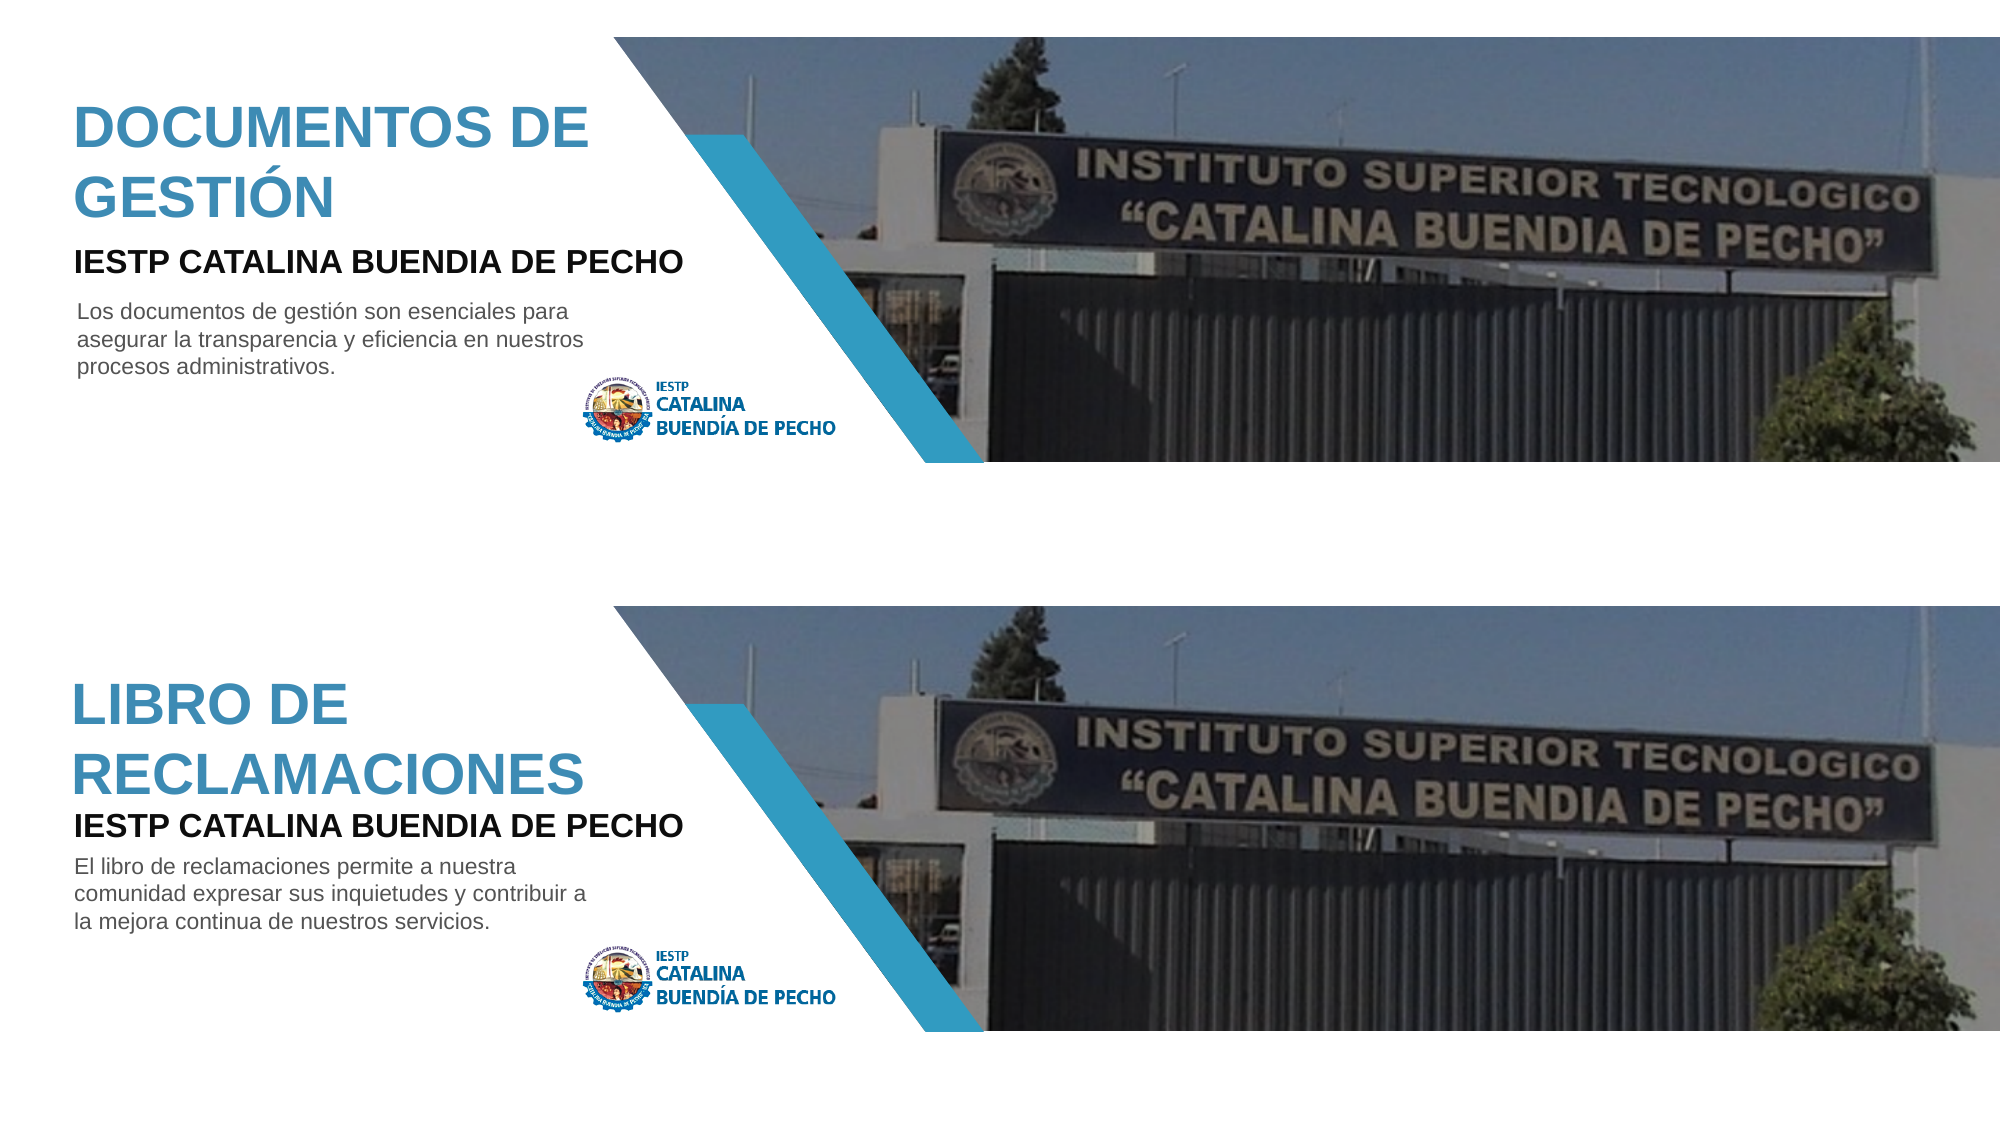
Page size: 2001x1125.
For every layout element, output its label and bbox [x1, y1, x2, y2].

text_box [0, 37, 2000, 462]
text_box [0, 606, 2000, 1031]
